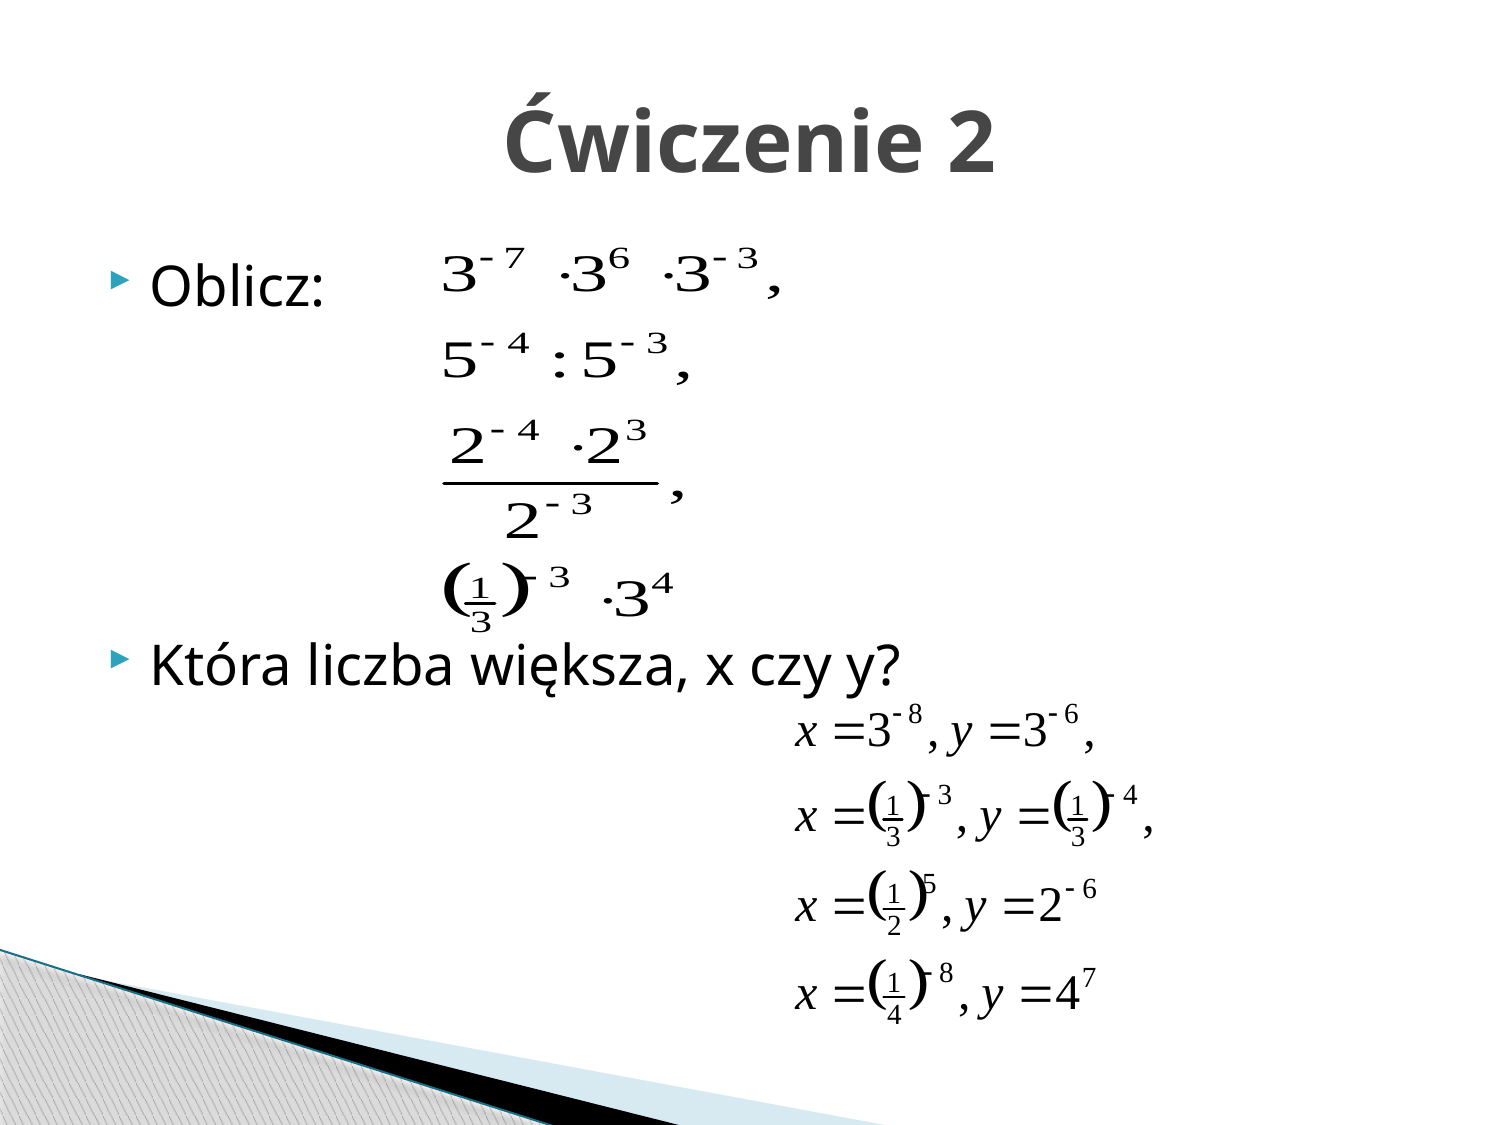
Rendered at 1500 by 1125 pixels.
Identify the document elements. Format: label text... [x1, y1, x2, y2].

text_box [785, 692, 1164, 1034]
list Oblicz: Która liczba większa, x czy y? [75, 243, 1425, 986]
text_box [430, 231, 795, 646]
title Ćwiczenie 2 [75, 45, 1425, 233]
